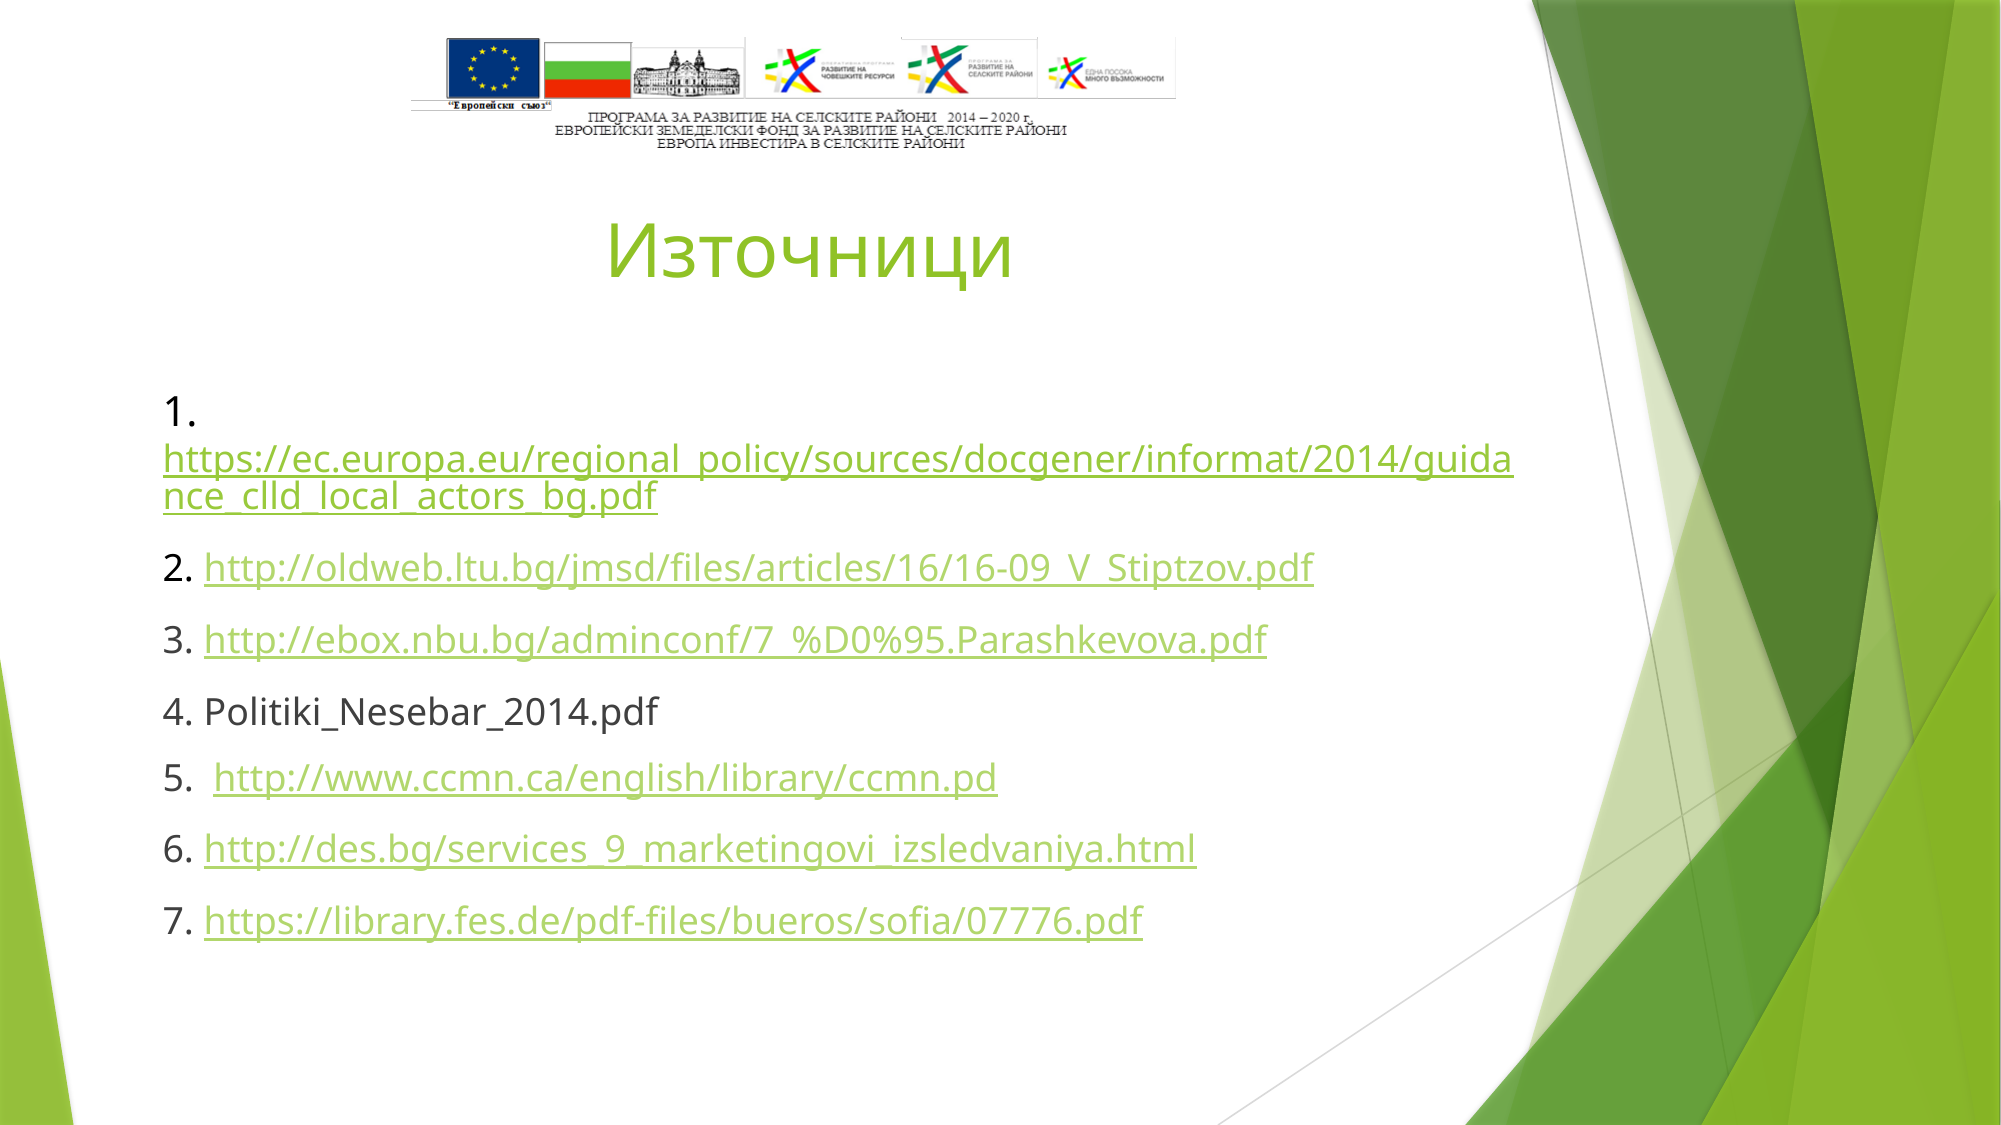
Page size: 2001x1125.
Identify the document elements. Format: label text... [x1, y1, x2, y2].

title Източници [105, 194, 1516, 327]
picture [410, 37, 1210, 153]
list 1.https://ec.europa.eu/regional_policy/sources/docgener/informat/2014/guidance_clld_local_actors_bg.pdf 2. http://oldweb.ltu.bg/jmsd/files/articles/16/16-09_V_Stiptzov.pdf 3. http://ebox.nbu.bg/adminconf/7_%D0%95.Parashkevova.pdf 4. Politiki_Nesebar_2014.pdf 5. http://www.ccmn.ca/english/library/ccmn.pd 6. http://des.bg/services_9_marketingovi_izsledvaniya.html 7. https://library.fes.de/pdf-files/bueros/sofia/07776.pdf [139, 377, 1551, 1014]
